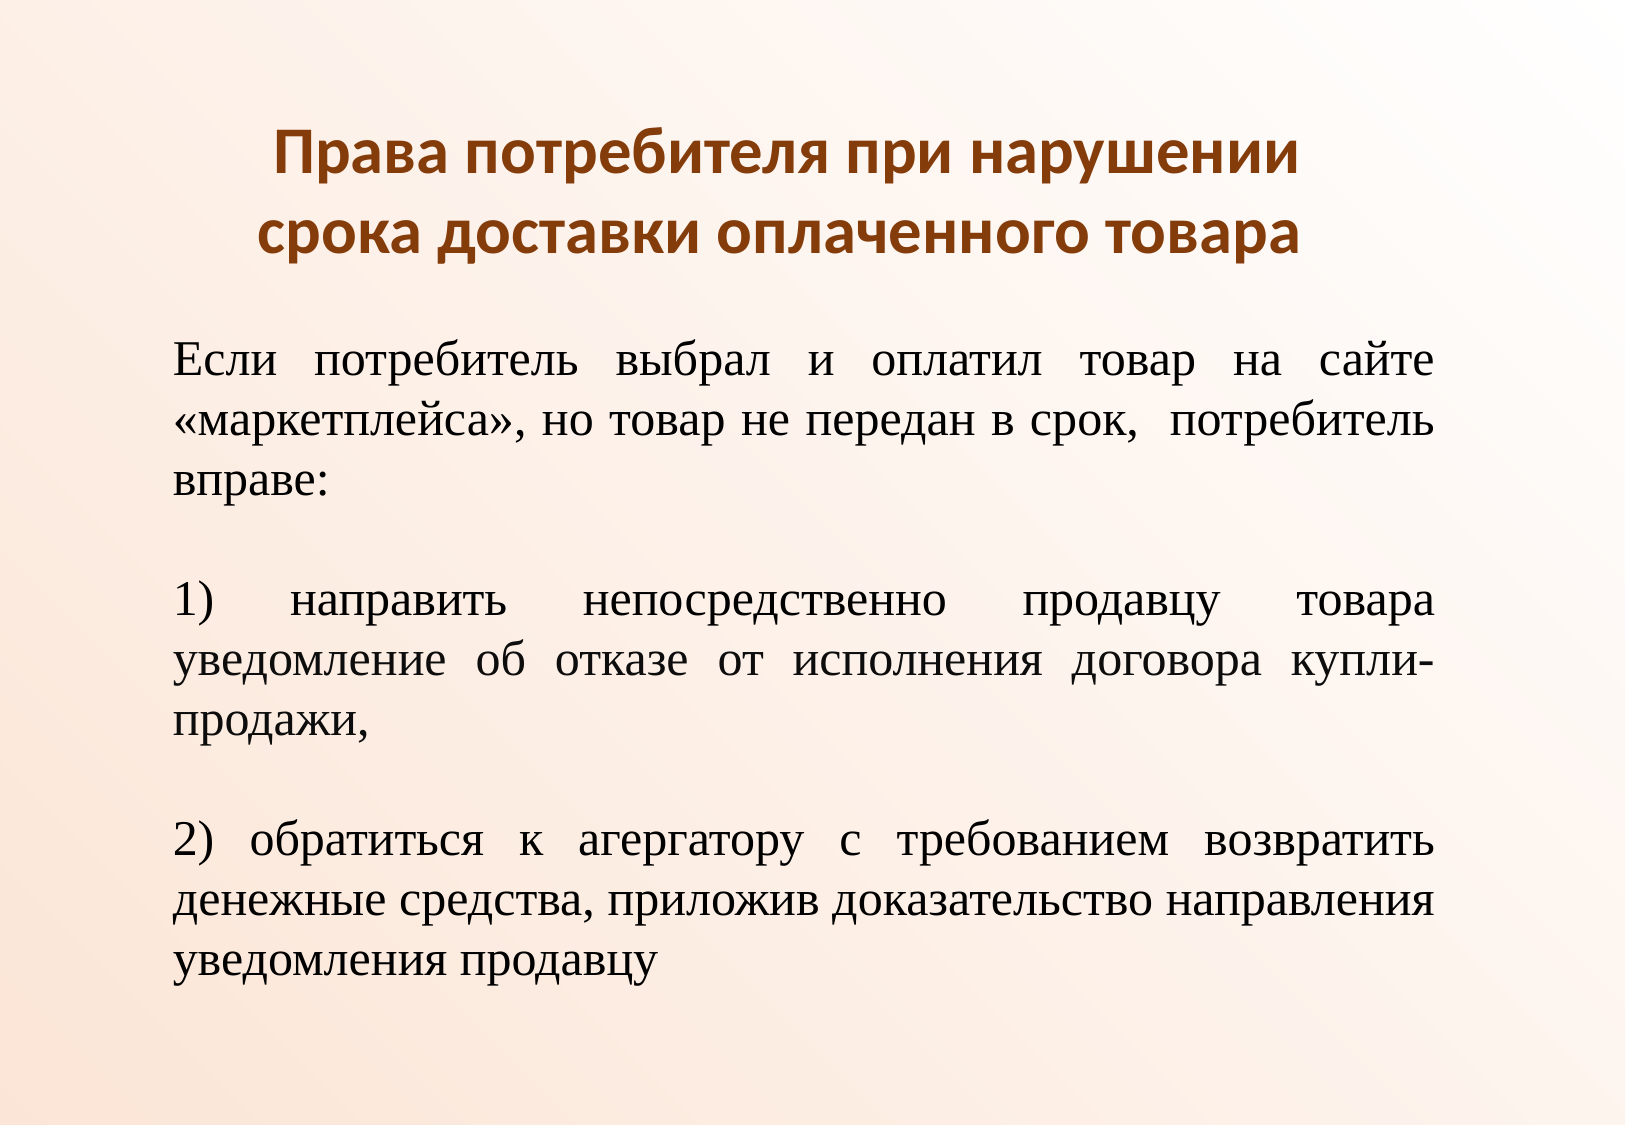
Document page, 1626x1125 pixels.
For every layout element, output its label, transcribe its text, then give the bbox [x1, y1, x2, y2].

text_box Права потребителя при нарушении срока доставки оплаченного товара [172, 99, 1403, 275]
text_box Если потребитель выбрал и оплатил товар на сайте «маркетплейса», но товар не передан в срок, потребитель вправе: 1) направить непосредственно продавцу товара уведомление об отказе от исполнения договора купли-продажи, 2) обратиться к агергатору с требованием возвратить денежные средства, приложив доказательство направления уведомления продавцу [158, 317, 1451, 993]
